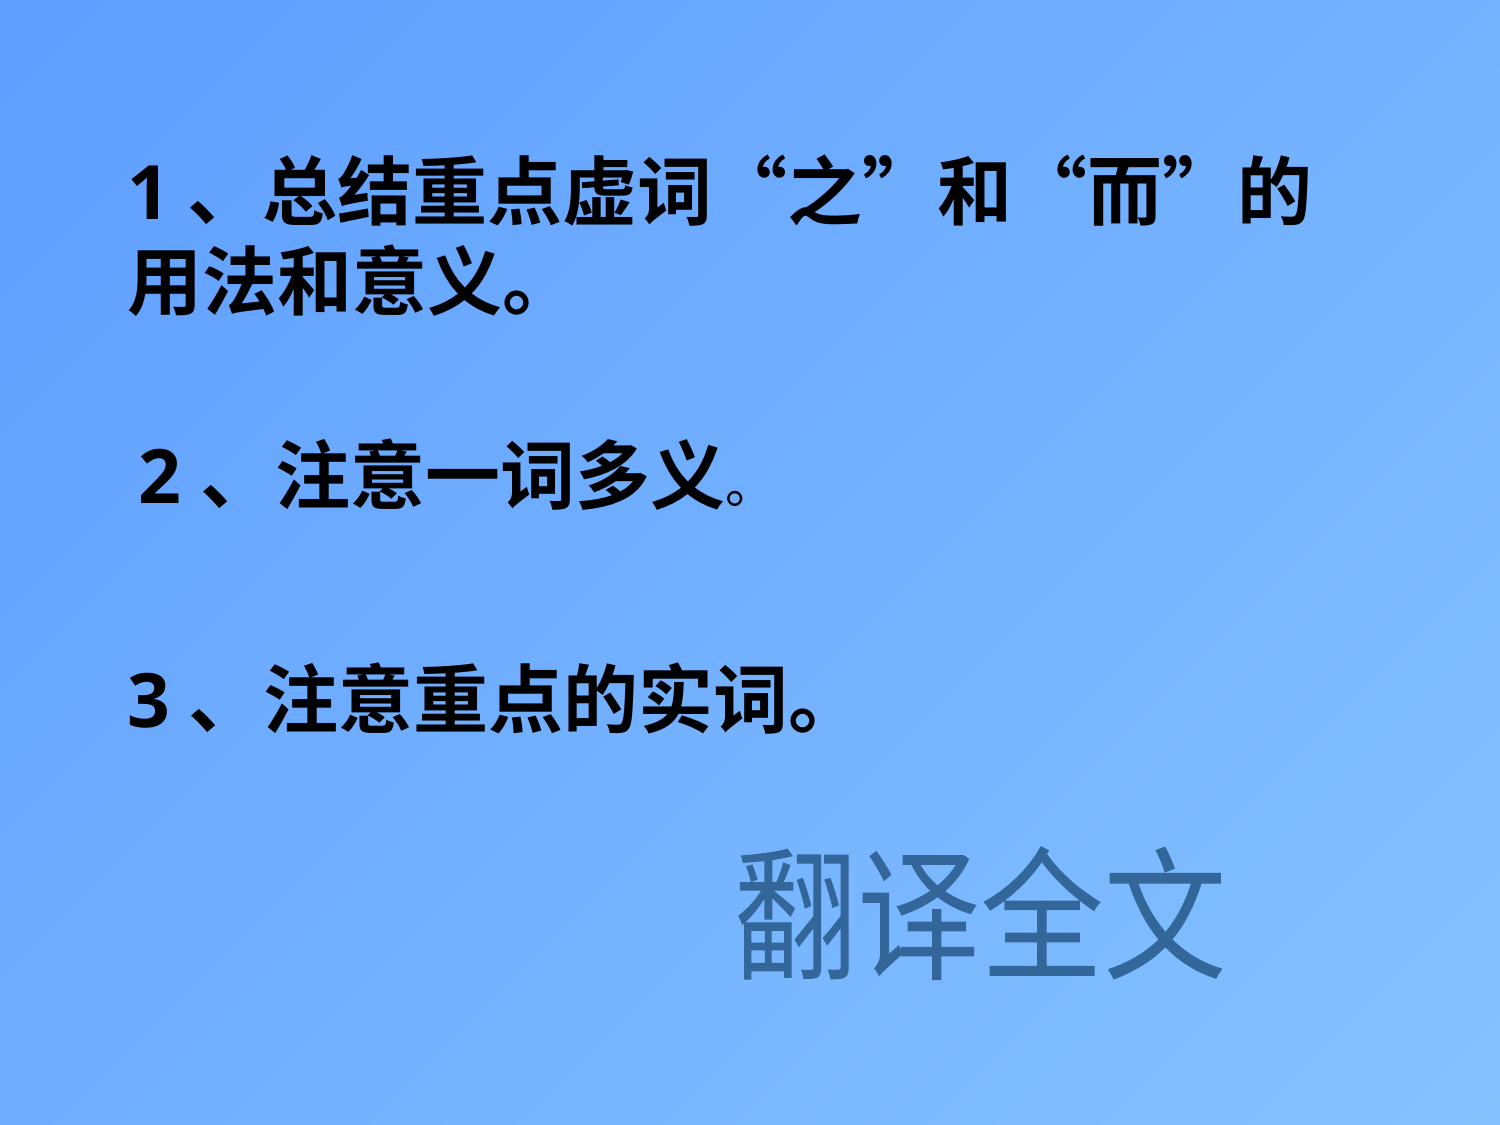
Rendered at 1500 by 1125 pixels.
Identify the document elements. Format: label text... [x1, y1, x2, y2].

text_box 1、总结重点虚词“之”和“而”的用法和意义。 [112, 137, 1359, 332]
text_box 2、注意一词多义。 [124, 420, 790, 526]
text_box 3、注意重点的实词。 [112, 645, 878, 750]
